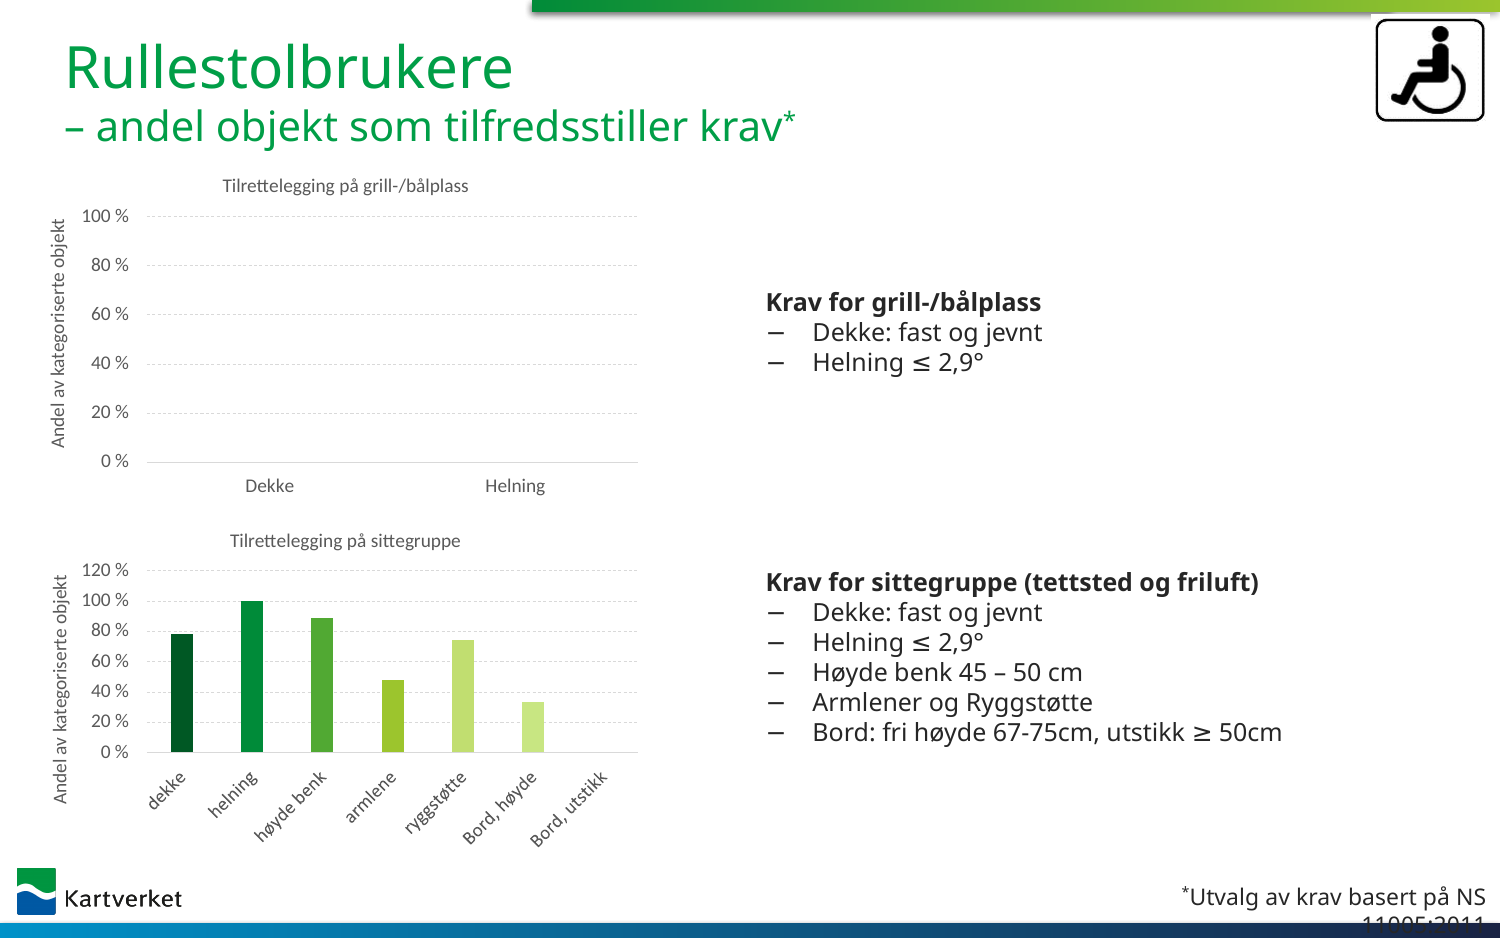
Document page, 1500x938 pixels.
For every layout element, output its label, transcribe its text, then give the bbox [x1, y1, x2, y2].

text_box Krav for grill-/bålplass Dekke: fast og jevnt Helning ≤ 2,9° [750, 279, 1452, 384]
picture [1371, 13, 1491, 127]
picture [41, 520, 650, 859]
text_box *Utvalg av krav basert på NS 11005:2011 [1068, 873, 1500, 938]
picture [41, 166, 650, 505]
text_box Krav for sittegruppe (tettsted og friluft) Dekke: fast og jevnt Helning ≤ 2,9° Høyde benk 45 – 50 cm Armlener og Ryggstøtte Bord: fri høyde 67-75cm, utstikk ≥ 50cm [750, 559, 1500, 754]
text_box Rullestolbrukere – andel objekt som tilfredsstiller krav* [49, 14, 1431, 158]
